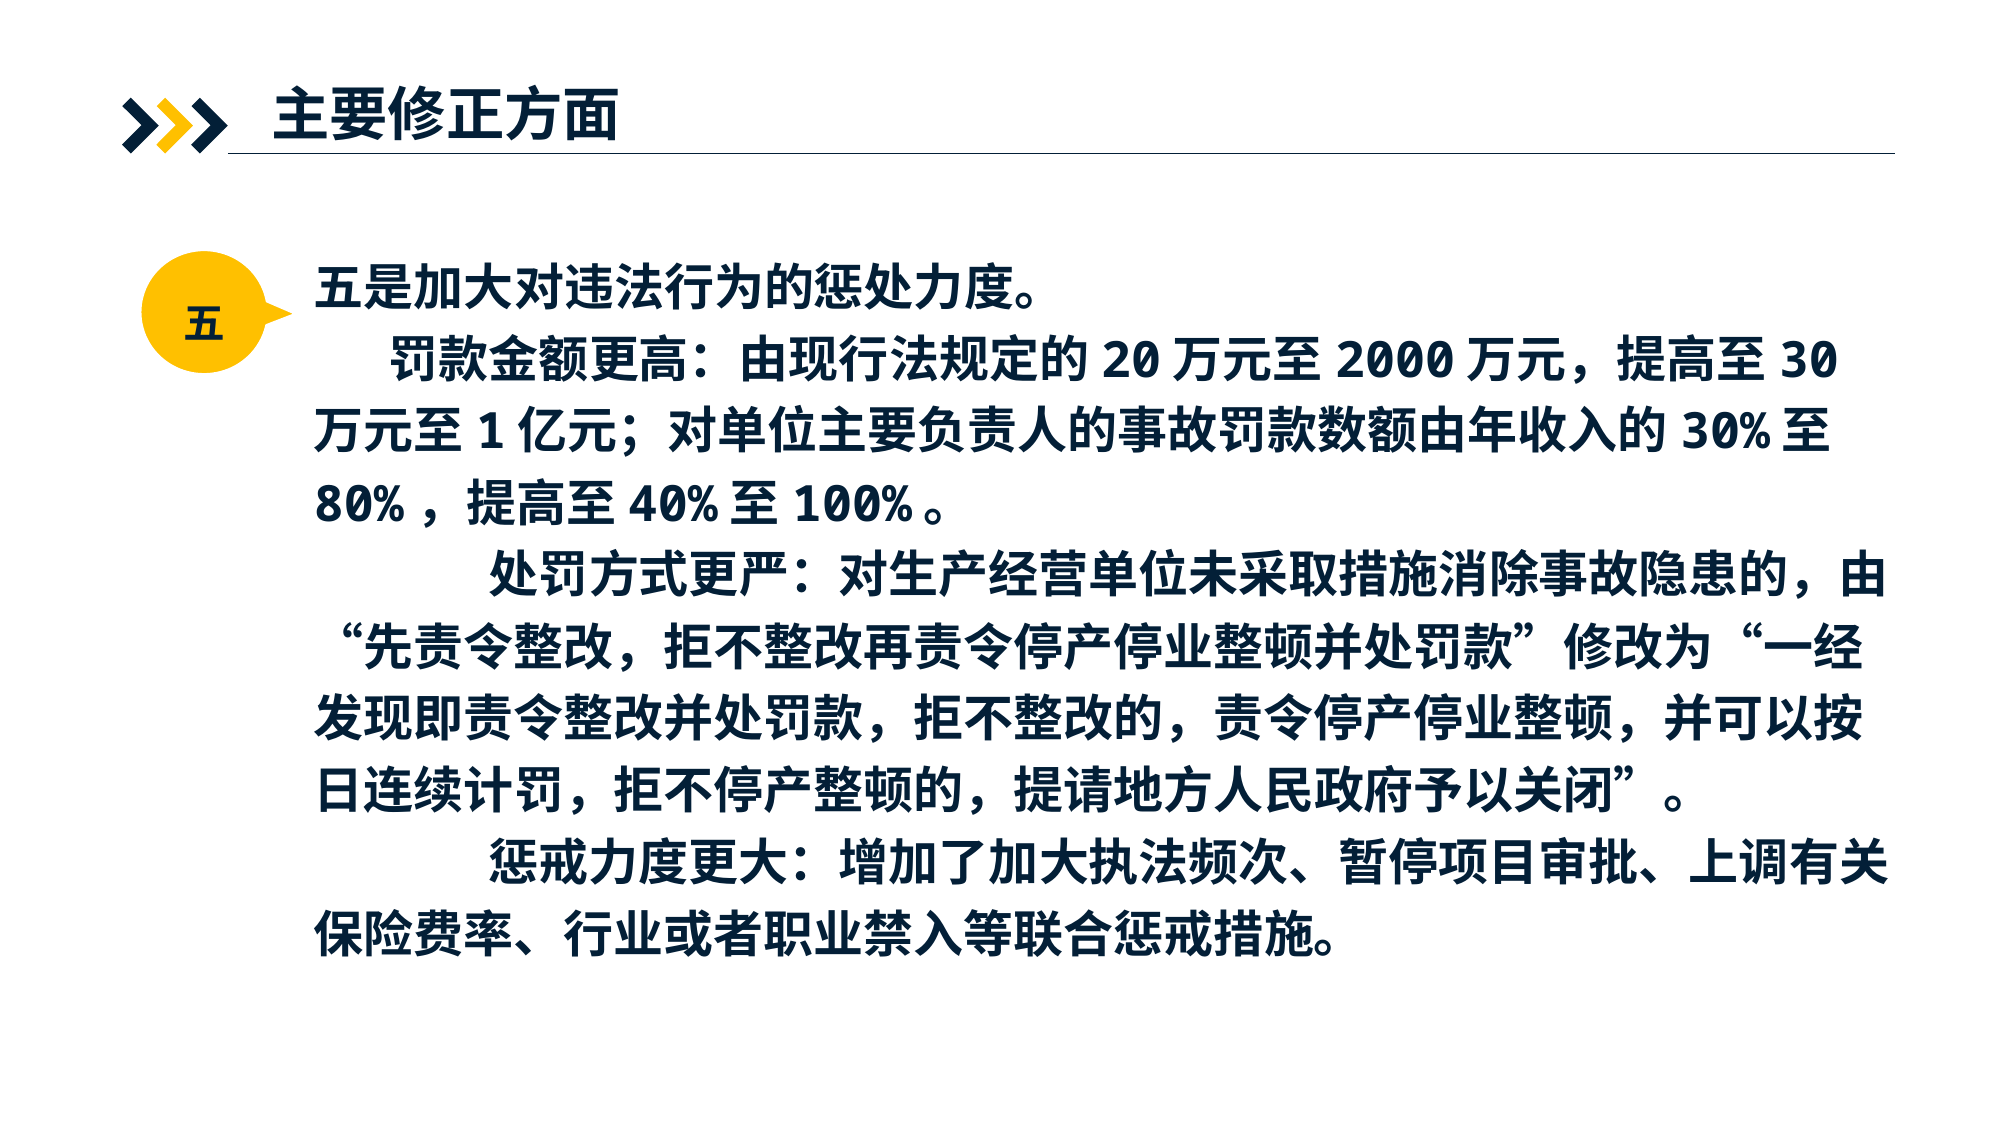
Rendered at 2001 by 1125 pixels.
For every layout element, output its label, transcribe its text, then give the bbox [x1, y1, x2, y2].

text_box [140, 250, 268, 375]
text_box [121, 97, 1895, 154]
text_box 主要修正方面 [260, 71, 788, 97]
text_box 五是加大对违法行为的惩处力度。 罚款金额更高：由现行法规定的20万元至2000万元，提高至30万元至1亿元；对单位主要负责人的事故罚款数额由年收入的30%至80%，提高至40%至100%。 处罚方式更严：对生产经营单位未采取措施消除事故隐患的，由“先责令整改，拒不整改再责令停产停业整顿并处罚款”修改为“一经发现即责令整改并处罚款，拒不整改的，责令停产停业整顿，并可以按日连续计罚，拒不停产整顿的，提请地方人民政府予以关闭”。 惩戒力度更大：增加了加大执法频次、暂停项目审批、上调有关保险费率、行业或者职业禁入等联合惩戒措施。 [299, 235, 1912, 971]
